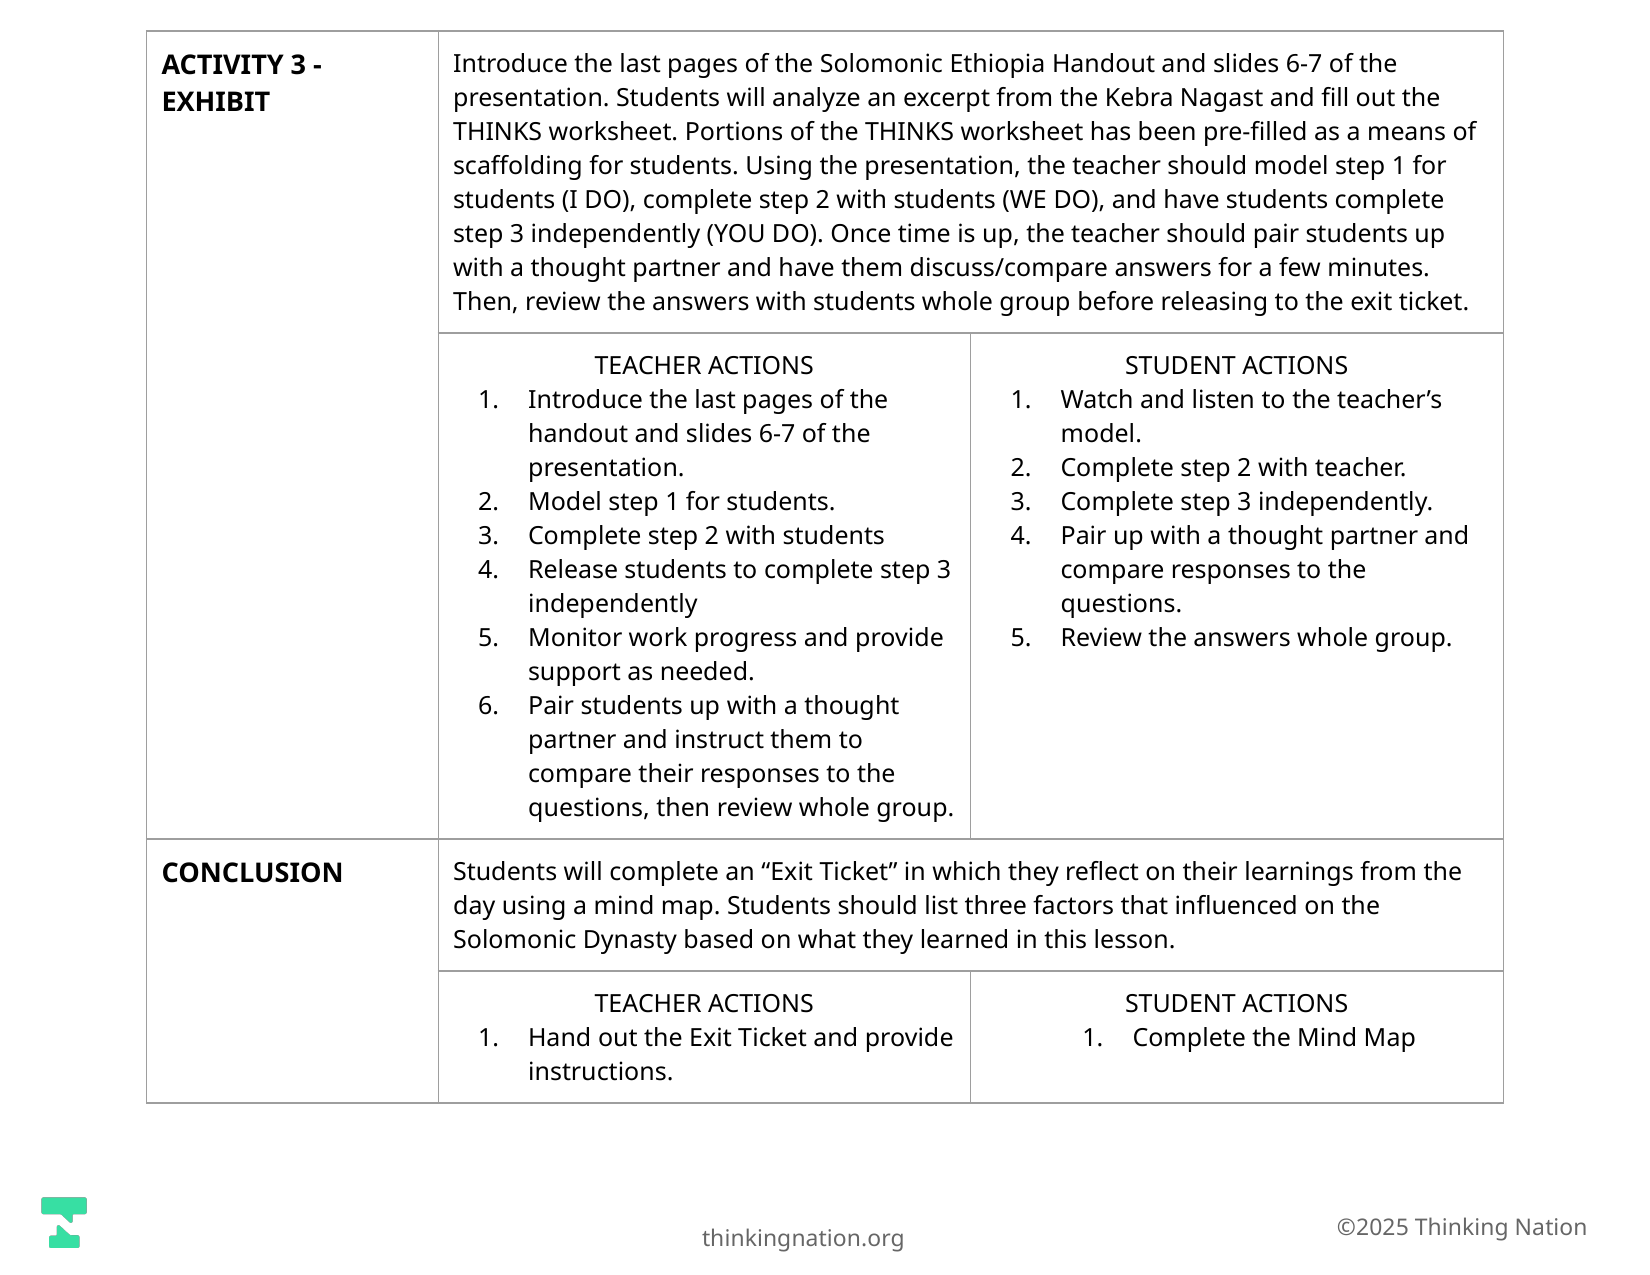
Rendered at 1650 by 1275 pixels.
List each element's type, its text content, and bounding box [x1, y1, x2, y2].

table_cell TEACHER ACTIONS Introduce the last pages of the handout and slides 6-7 of the presentation. Model step 1 for students. Complete step 2 with students Release students to complete step 3 independently Monitor work progress and provide support as needed. Pair students up with a thought partner and instruct them to compare their responses to the questions, then review whole group. [439, 334, 970, 838]
text_box ©2025 Thinking Nation [1302, 1197, 1605, 1248]
table_cell CONCLUSION [147, 840, 438, 1102]
table_cell TEACHER ACTIONS Hand out the Exit Ticket and provide instructions. [439, 972, 970, 1102]
picture [28, 1186, 100, 1258]
table_cell STUDENT ACTIONS Watch and listen to the teacher’s model. Complete step 2 with teacher. Complete step 3 independently. Pair up with a thought partner and compare responses to the questions. Review the answers whole group. [971, 334, 1503, 838]
table_cell STUDENT ACTIONS Complete the Mind Map [971, 972, 1503, 1102]
table_header ACTIVITY 3 - EXHIBIT [147, 32, 438, 838]
table_cell Students will complete an “Exit Ticket” in which they reflect on their learnings from the day using a mind map. Students should list three factors that influenced on the Solomonic Dynasty based on what they learned in this lesson. [439, 840, 1503, 970]
table_header Introduce the last pages of the Solomonic Ethiopia Handout and slides 6-7 of the presentation. Students will analyze an excerpt from the Kebra Nagast and fill out the THINKS worksheet. Portions of the THINKS worksheet has been pre-filled as a means of scaffolding for students. Using the presentation, the teacher should model step 1 for students (I DO), complete step 2 with students (WE DO), and have students complete step 3 independently (YOU DO). Once time is up, the teacher should pair students up with a thought partner and have them discuss/compare answers for a few minutes. Then, review the answers with students whole group before releasing to the exit ticket. [439, 32, 1503, 332]
text_box thinkingnation.org [652, 1207, 955, 1258]
